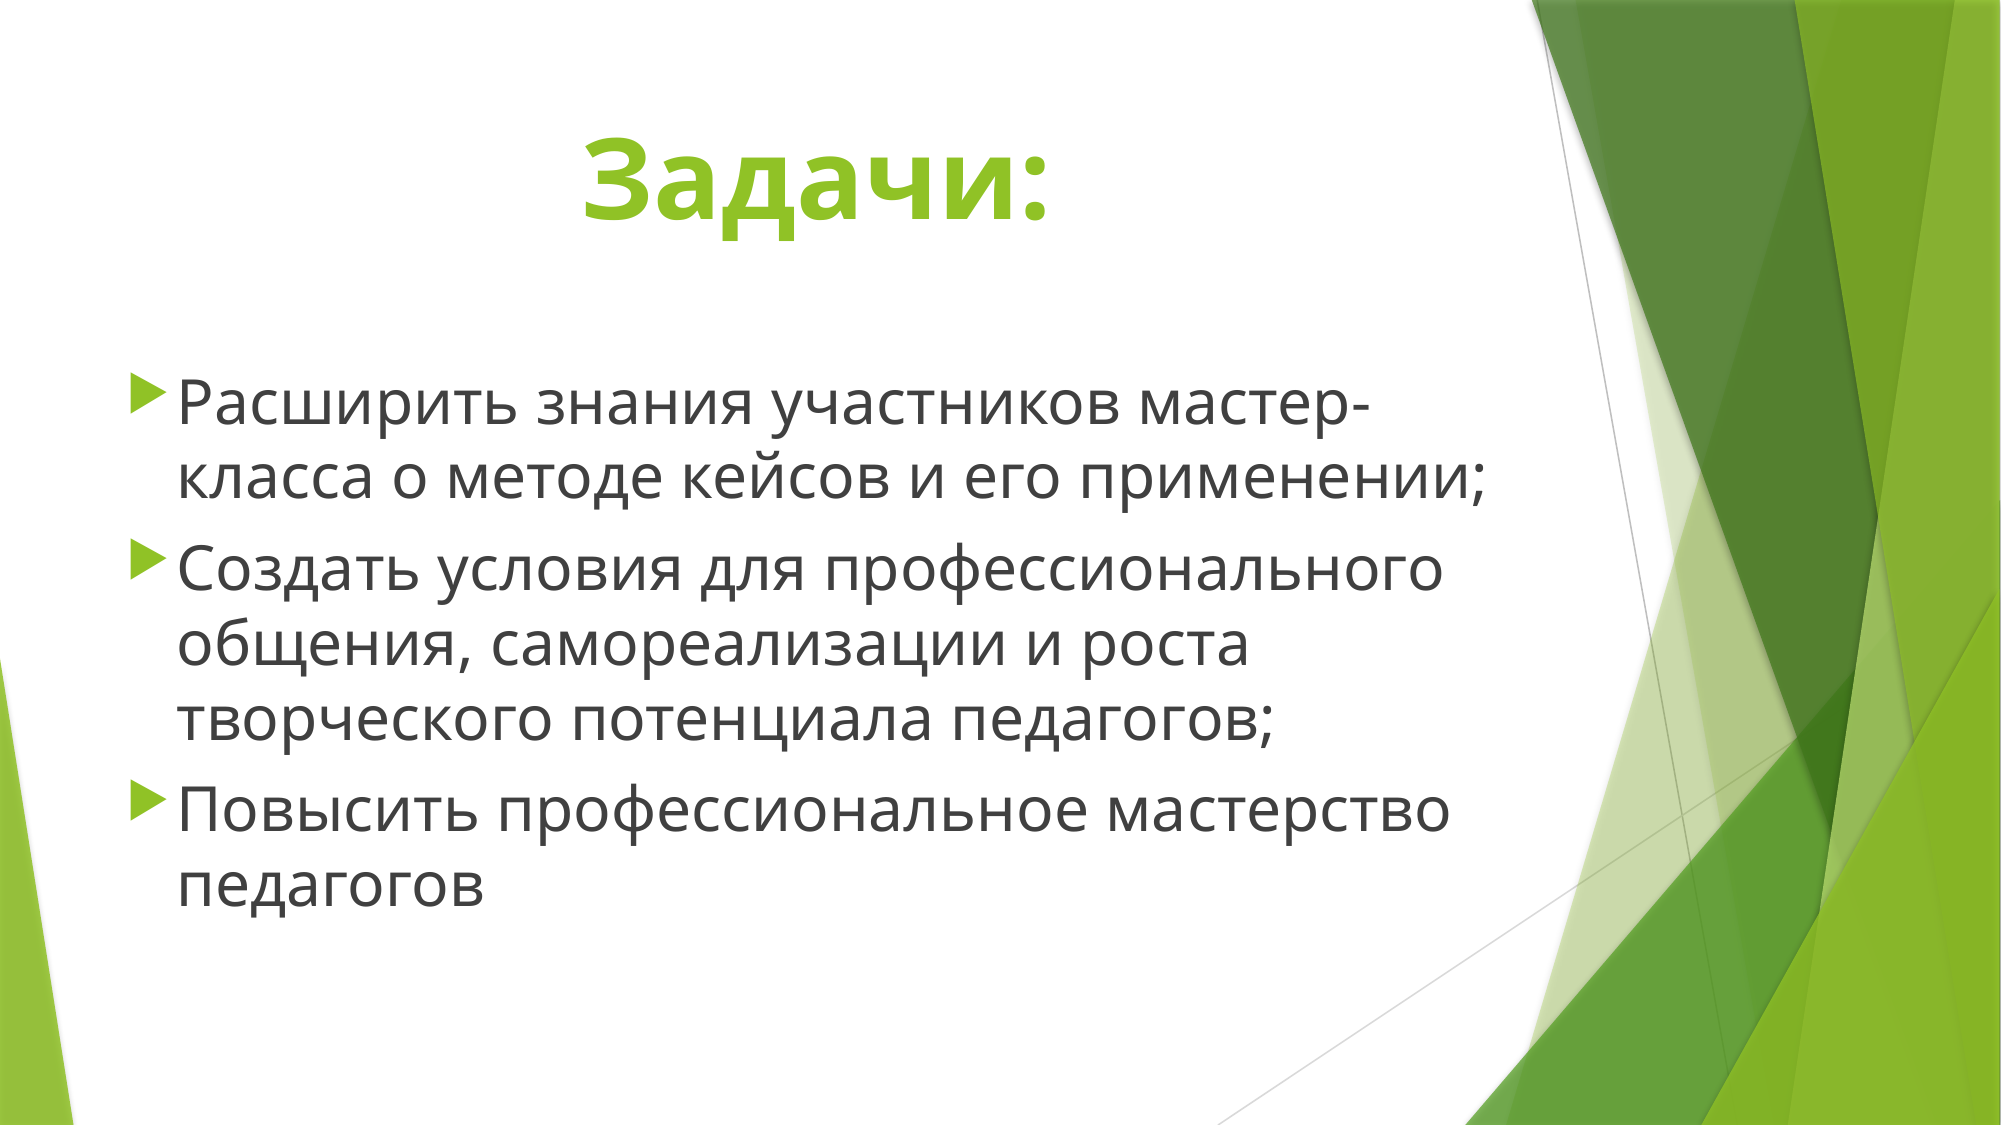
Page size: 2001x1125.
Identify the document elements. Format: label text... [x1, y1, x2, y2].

title Задачи: [111, 99, 1522, 317]
list Расширить знания участников мастер-класса о методе кейсов и его применении; Создать условия для профессионального общения, самореализации и роста творческого потенциала педагогов; Повысить профессиональное мастерство педагогов [111, 354, 1522, 992]
